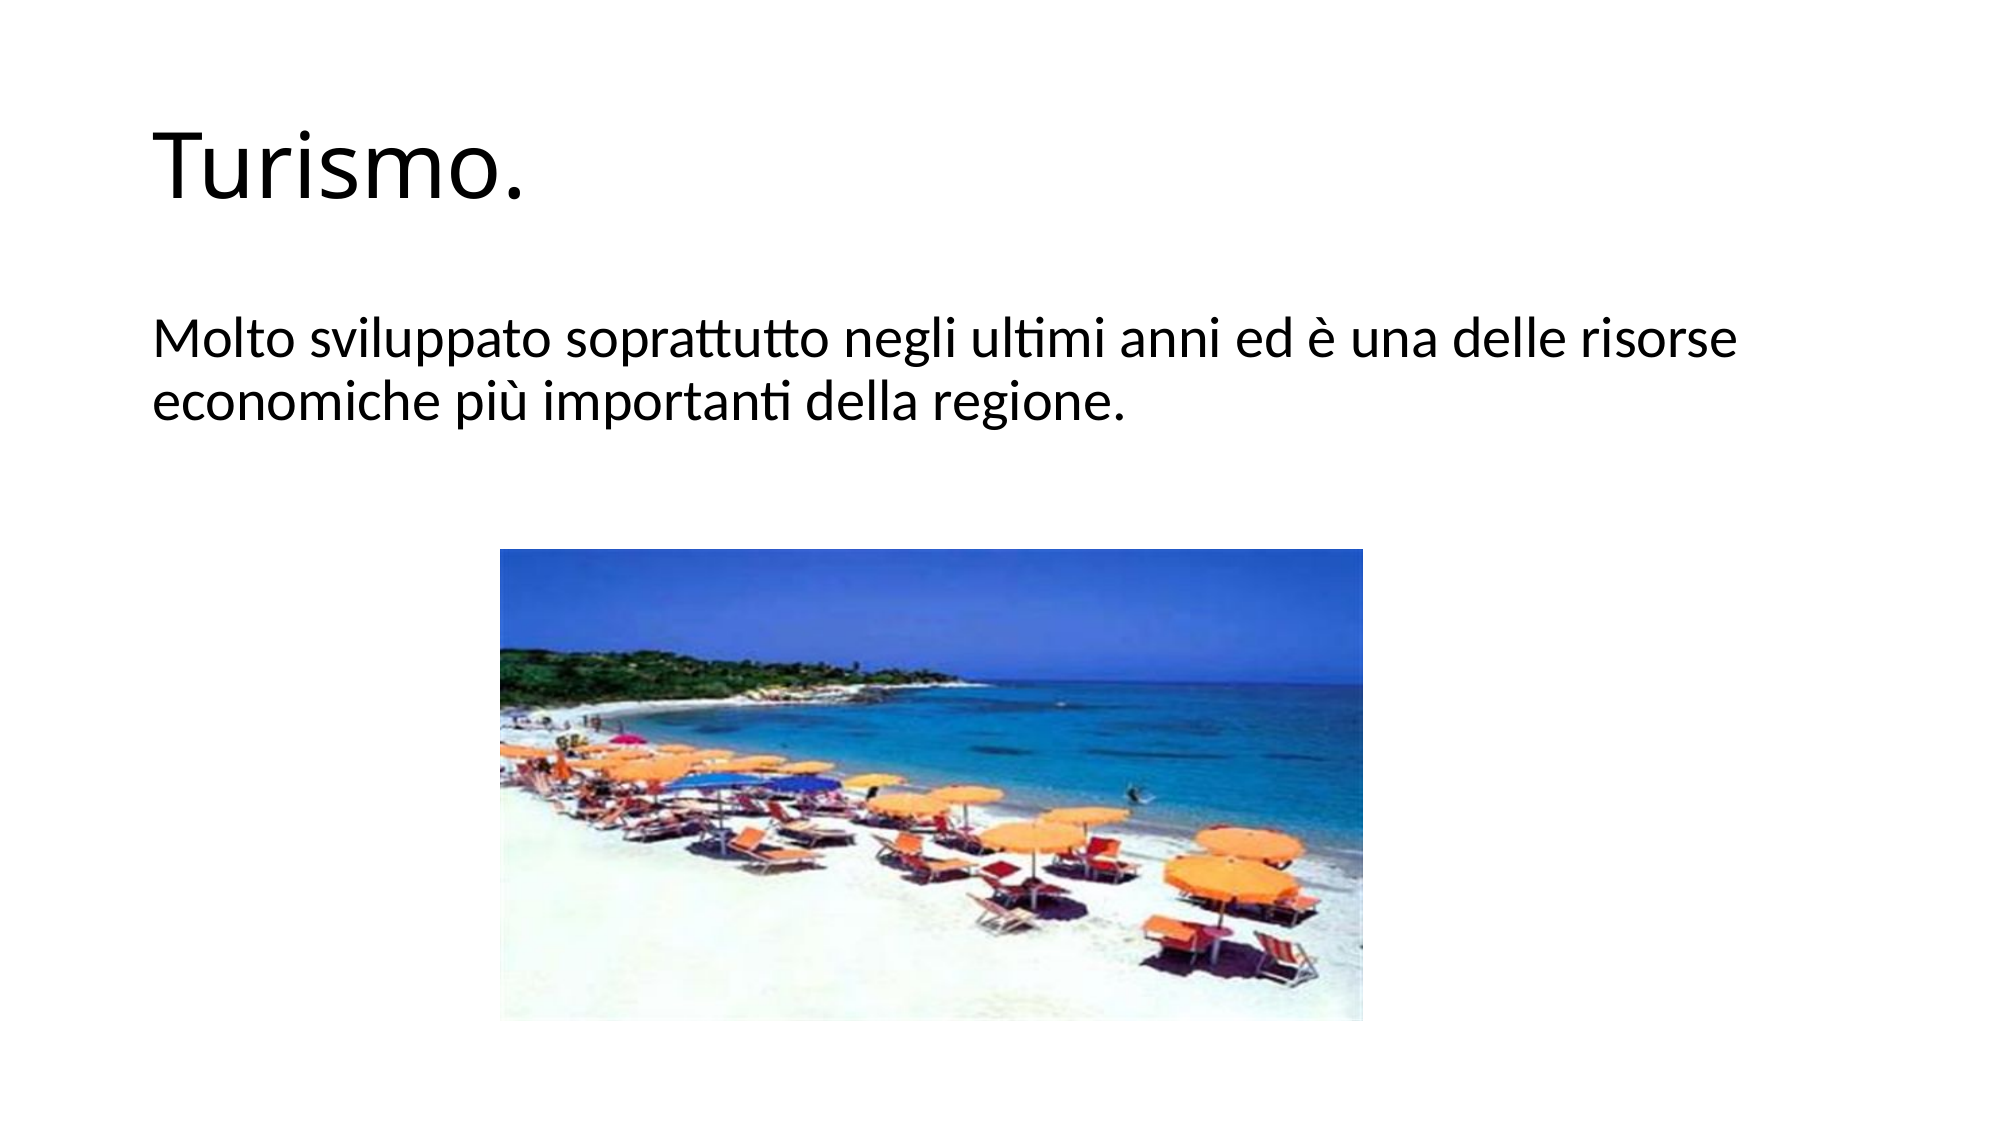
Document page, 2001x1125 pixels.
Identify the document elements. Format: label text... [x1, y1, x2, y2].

list Molto sviluppato soprattutto negli ultimi anni ed è una delle risorse economiche più importanti della regione. [137, 299, 1863, 1014]
title Turismo. [137, 59, 1863, 278]
picture [499, 549, 1363, 1021]
